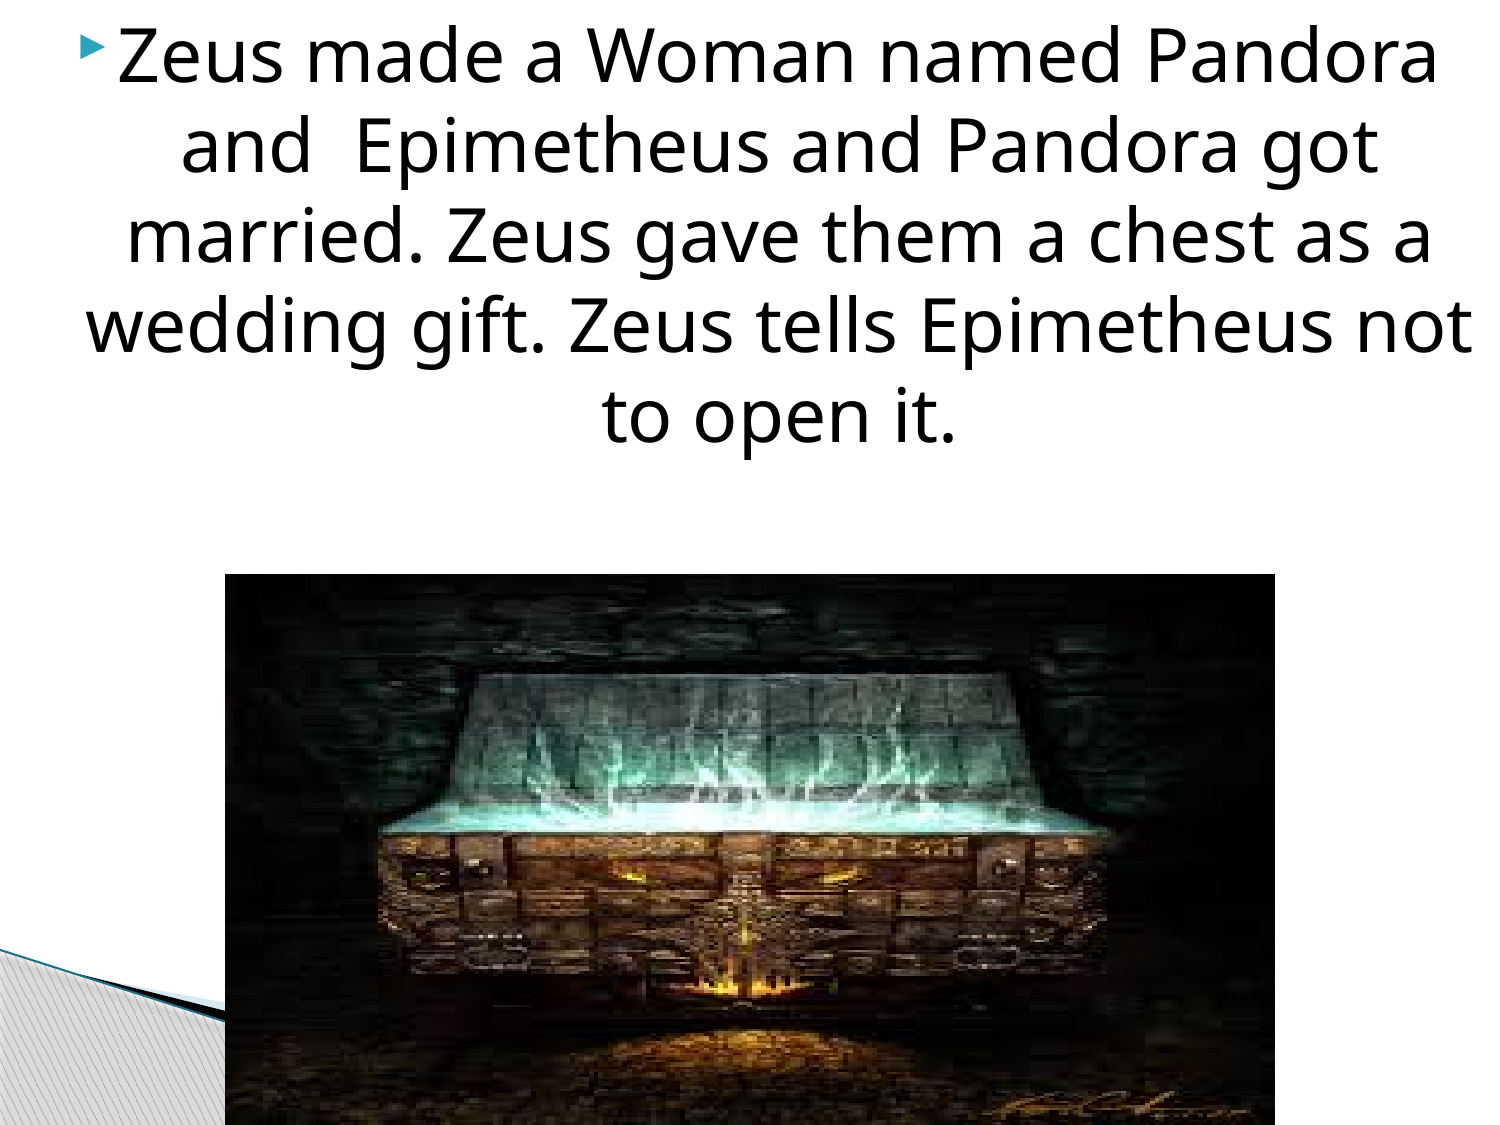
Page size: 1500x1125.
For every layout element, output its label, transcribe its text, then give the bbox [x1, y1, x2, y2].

picture [225, 574, 1276, 1125]
list Zeus made a Woman named Pandora and Epimetheus and Pandora got married. Zeus gave them a chest as a wedding gift. Zeus tells Epimetheus not to open it. [0, 0, 1500, 986]
